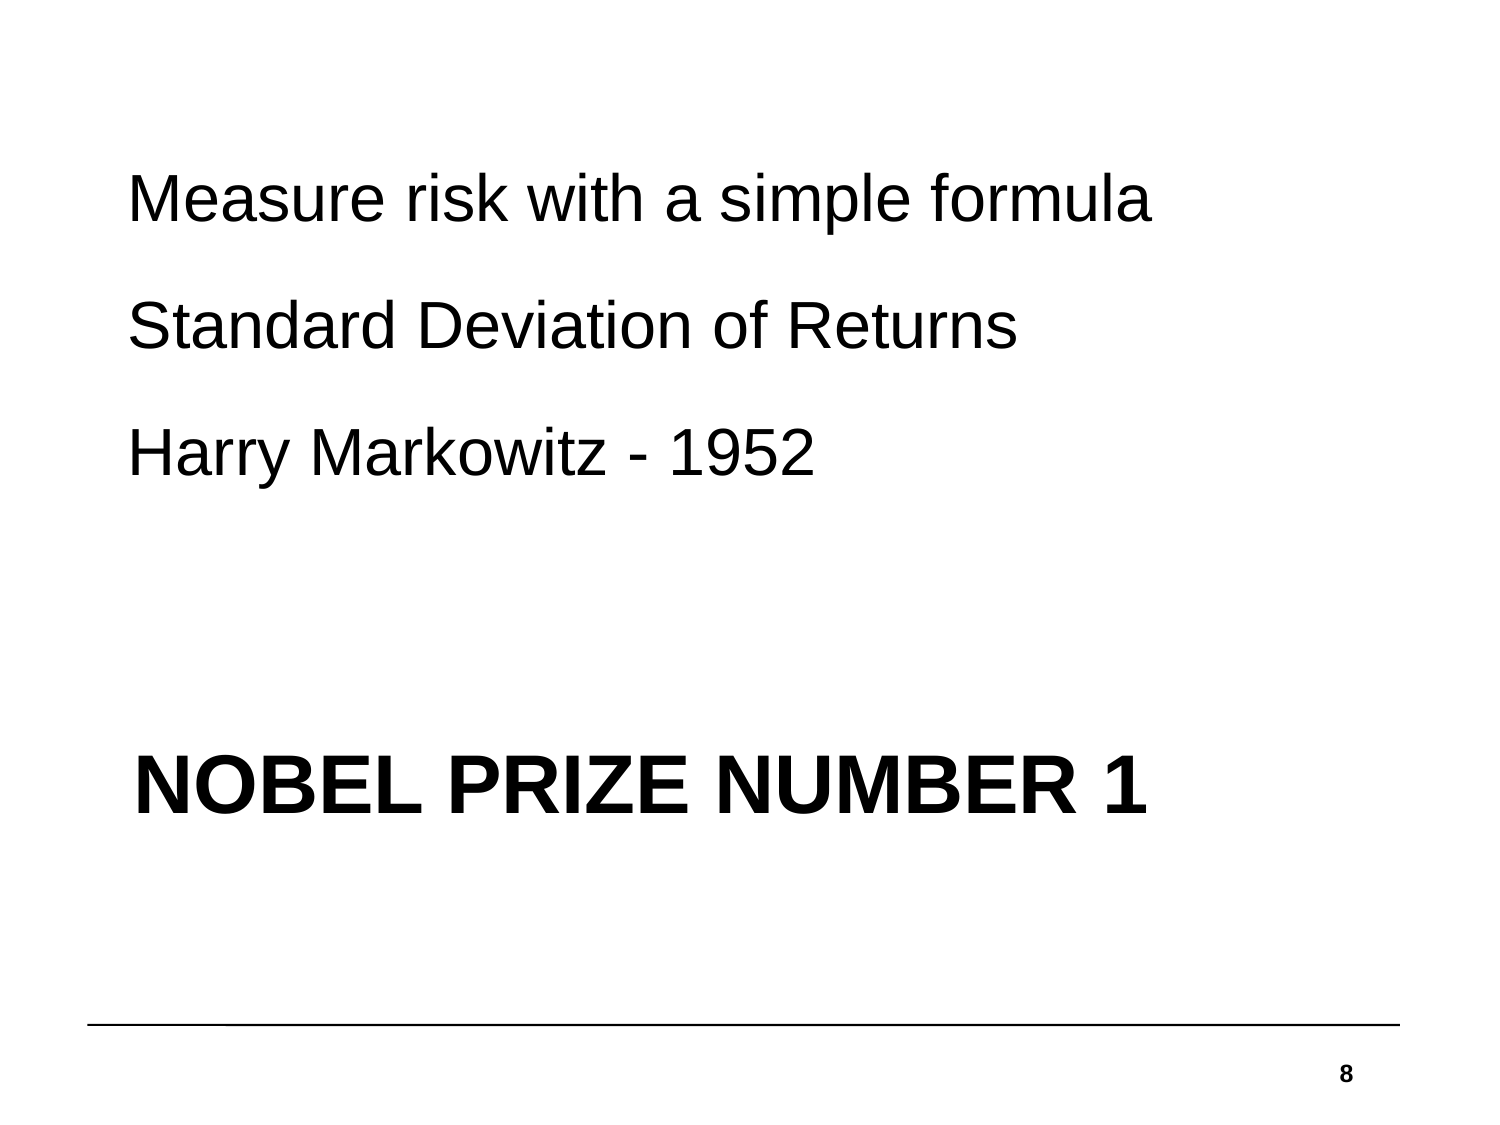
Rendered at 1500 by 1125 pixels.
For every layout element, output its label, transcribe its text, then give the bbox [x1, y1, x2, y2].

title Nobel Prize Number 1 [118, 722, 1394, 947]
list Measure risk with a simple formula Standard Deviation of Returns Harry Markowitz - 1952 [112, 249, 1388, 497]
